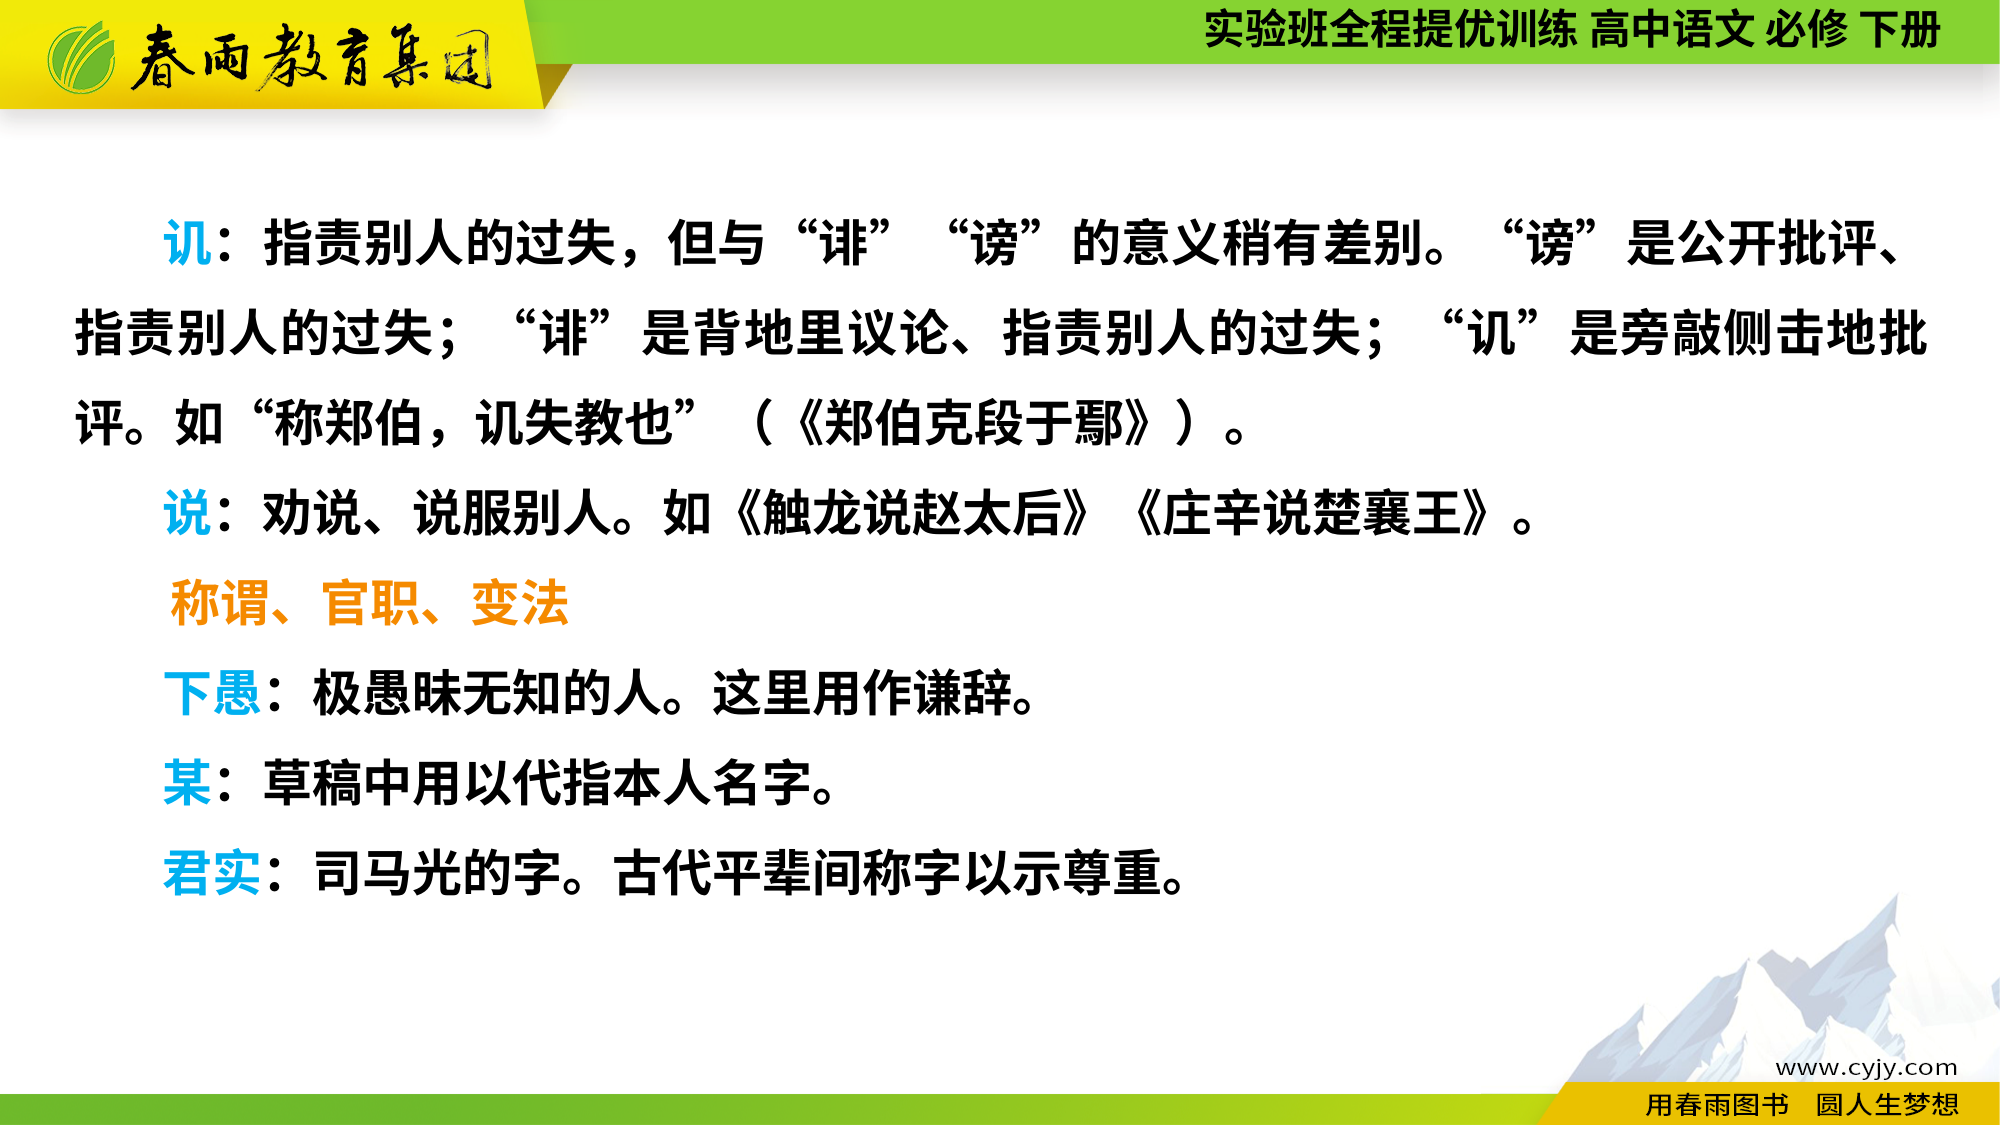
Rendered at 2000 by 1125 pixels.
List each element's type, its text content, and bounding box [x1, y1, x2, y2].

list 讥：指责别人的过失，但与“诽”“谤”的意义稍有差别。“谤”是公开批评、指责别人的过失；“诽”是背地里议论、指责别人的过失；“讥”是旁敲侧击地批评。如“称郑伯，讥失教也”（《郑伯克段于鄢》）。 说：劝说、说服别人。如《触龙说赵太后》《庄辛说楚襄王》。 称谓、官职、变法 下愚：极愚昧无知的人。这里用作谦辞。 某：草稿中用以代指本人名字。 君实：司马光的字。古代平辈间称字以示尊重。 [59, 174, 1944, 906]
picture [0, 0, 2000, 1125]
